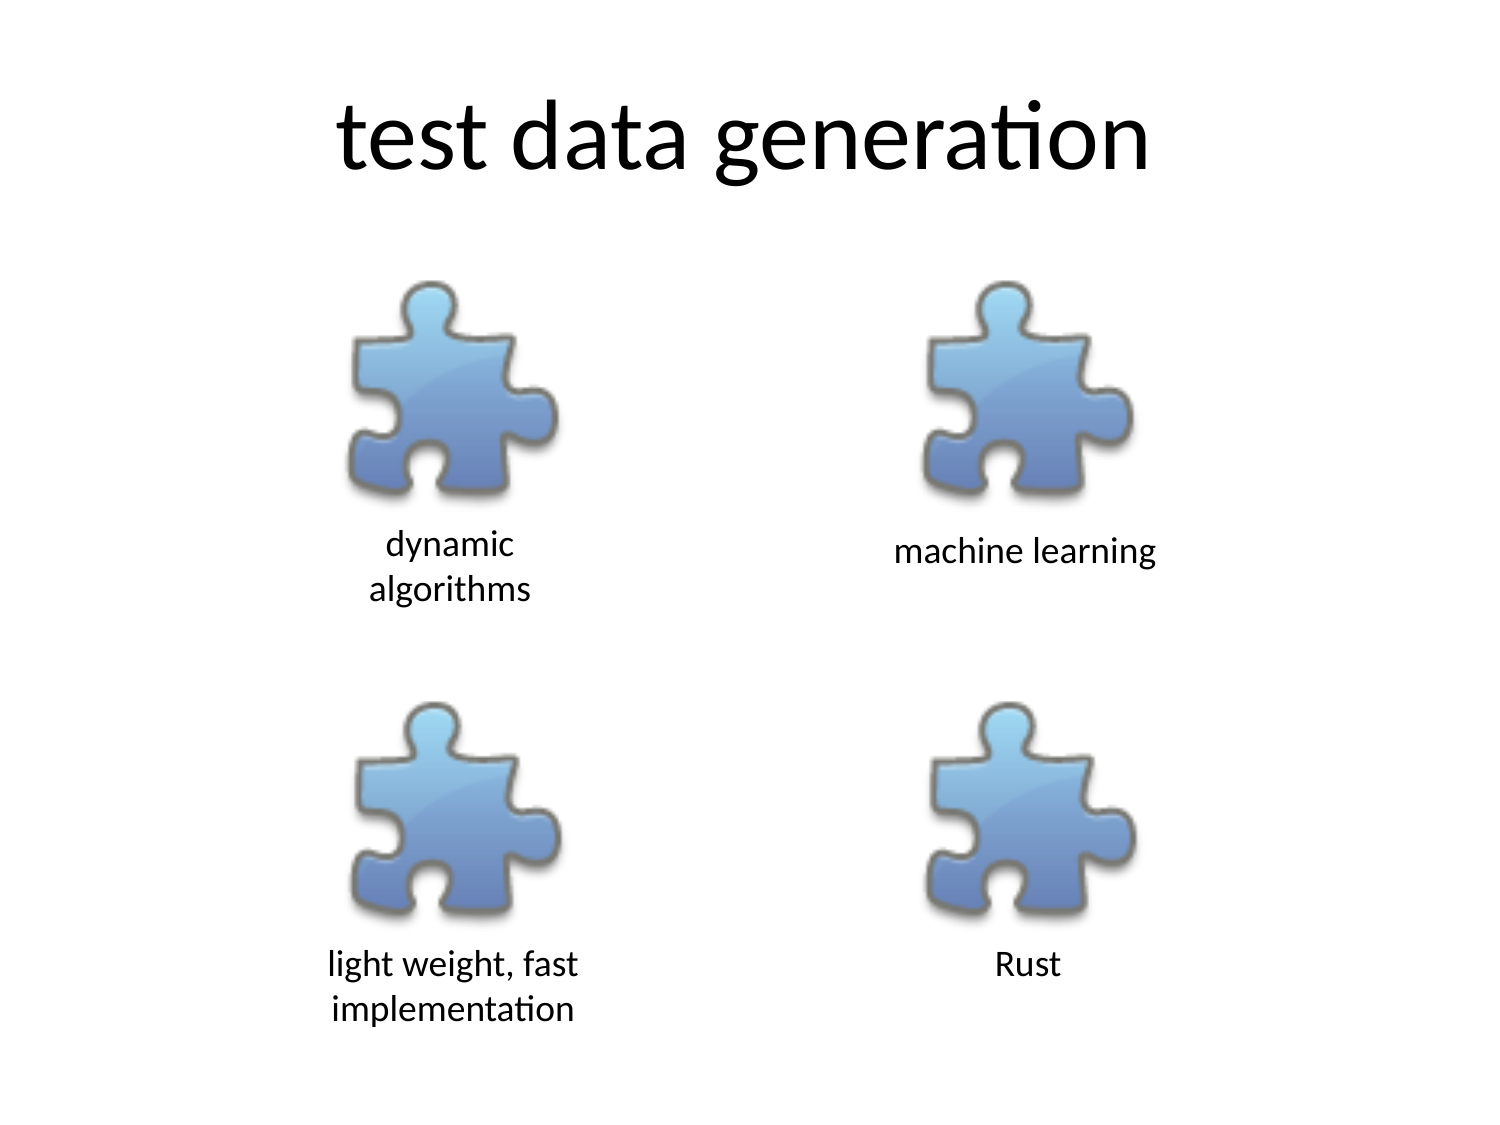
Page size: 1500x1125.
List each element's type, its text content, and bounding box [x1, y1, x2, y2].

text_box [874, 279, 1176, 580]
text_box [302, 700, 604, 1038]
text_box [877, 700, 1179, 993]
text_box test data generation [74, 62, 1413, 198]
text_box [299, 279, 601, 618]
